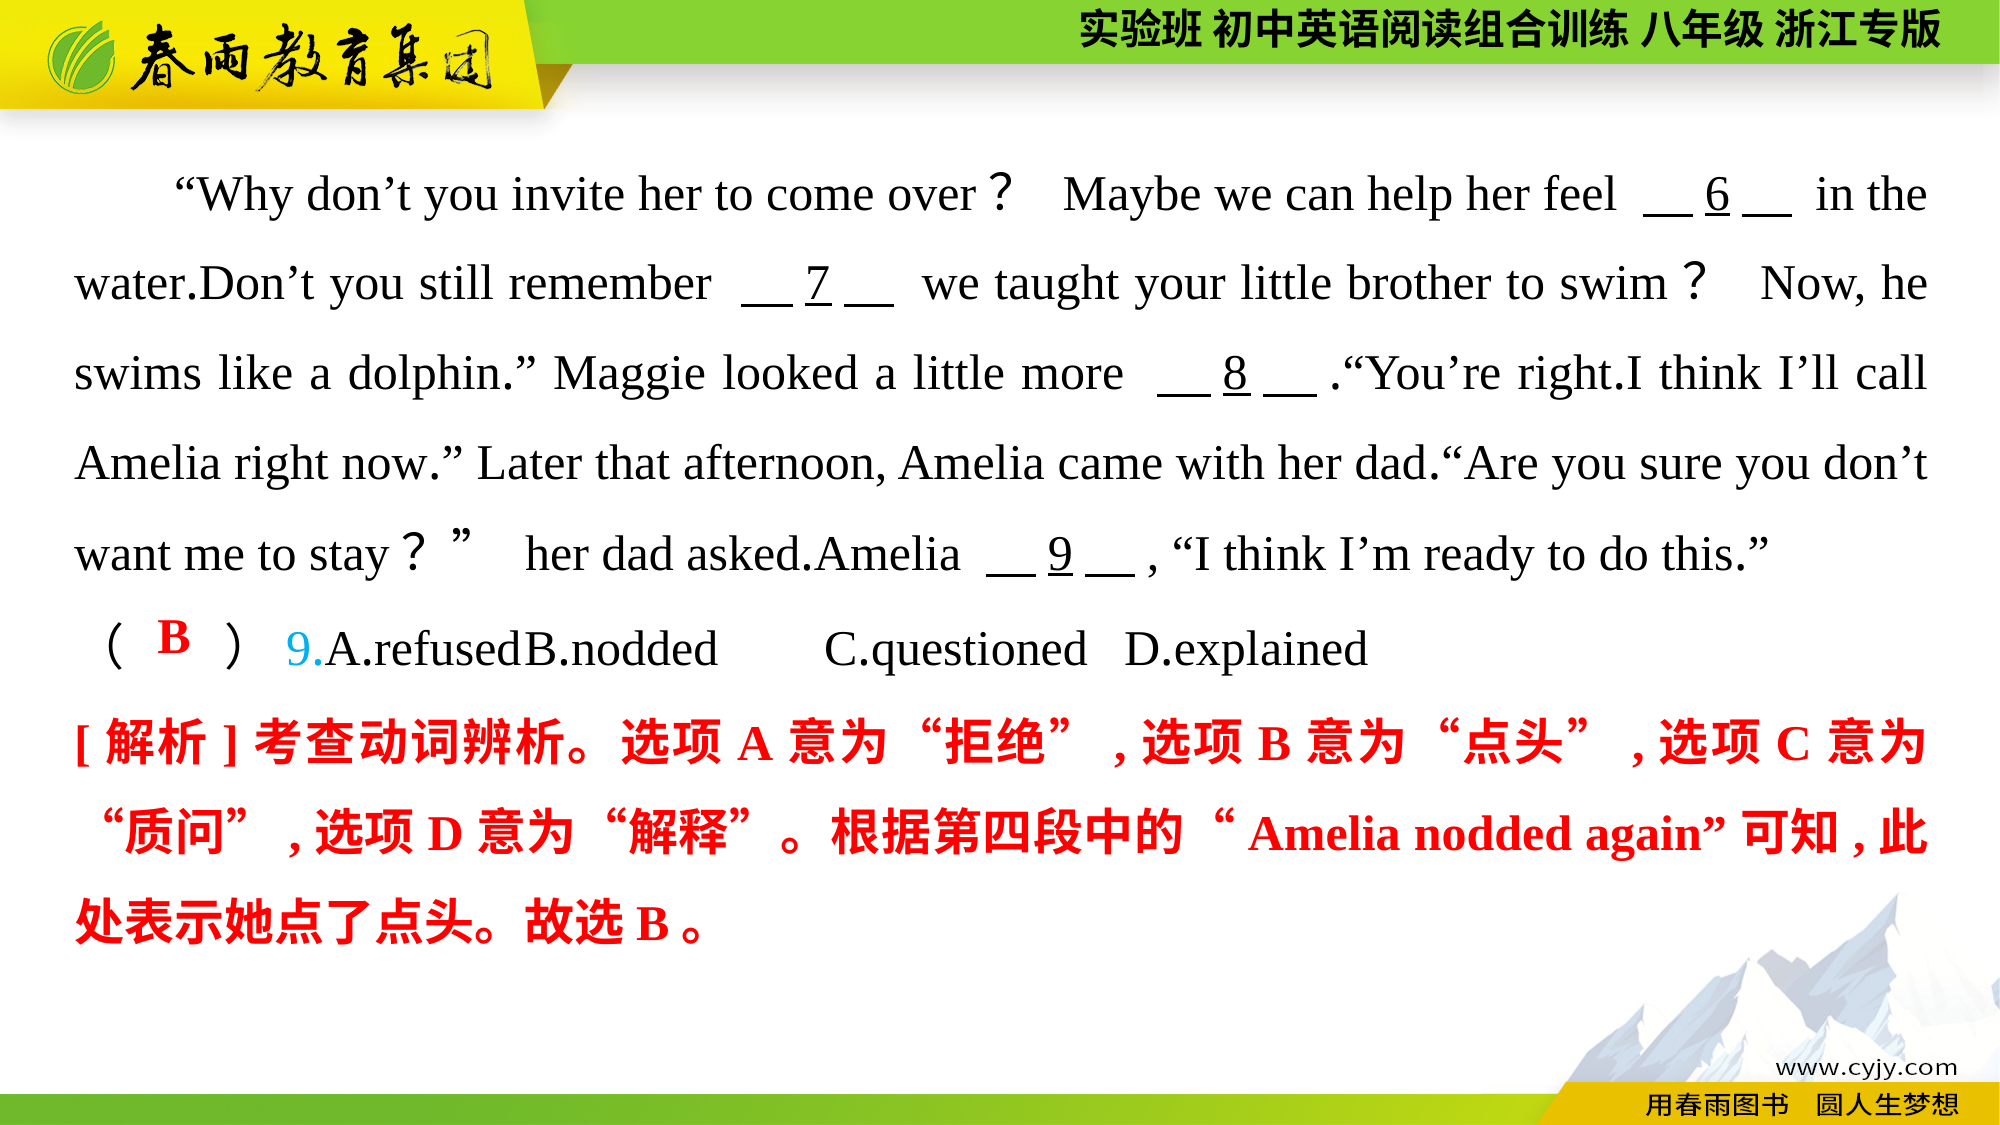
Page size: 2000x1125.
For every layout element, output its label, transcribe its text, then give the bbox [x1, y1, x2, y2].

text_box （ ）9.A.refused B.nodded C.questioned D.explained [59, 581, 1944, 684]
text_box B [142, 596, 206, 671]
text_box [解析]考查动词辨析。选项A意为“拒绝”,选项B意为“点头”,选项C意为“质问”,选项D意为“解释”。根据第四段中的“Amelia nodded again”可知,此处表示她点了点头。故选B。 [59, 684, 1944, 958]
list “Why don’t you invite her to come over？ Maybe we can help her feel 6 in the water.Don’t you still remember 7 we taught your little brother to swim？ Now, he swims like a dolphin.” Maggie looked a little more 8 .“You’re right.I think I’ll call Amelia right now.” Later that afternoon, Amelia came with her dad.“Are you sure you don’t want me to stay？” her dad asked.Amelia 9 , “I think I’m ready to do this.” [59, 122, 1944, 581]
picture [0, 0, 2000, 1125]
